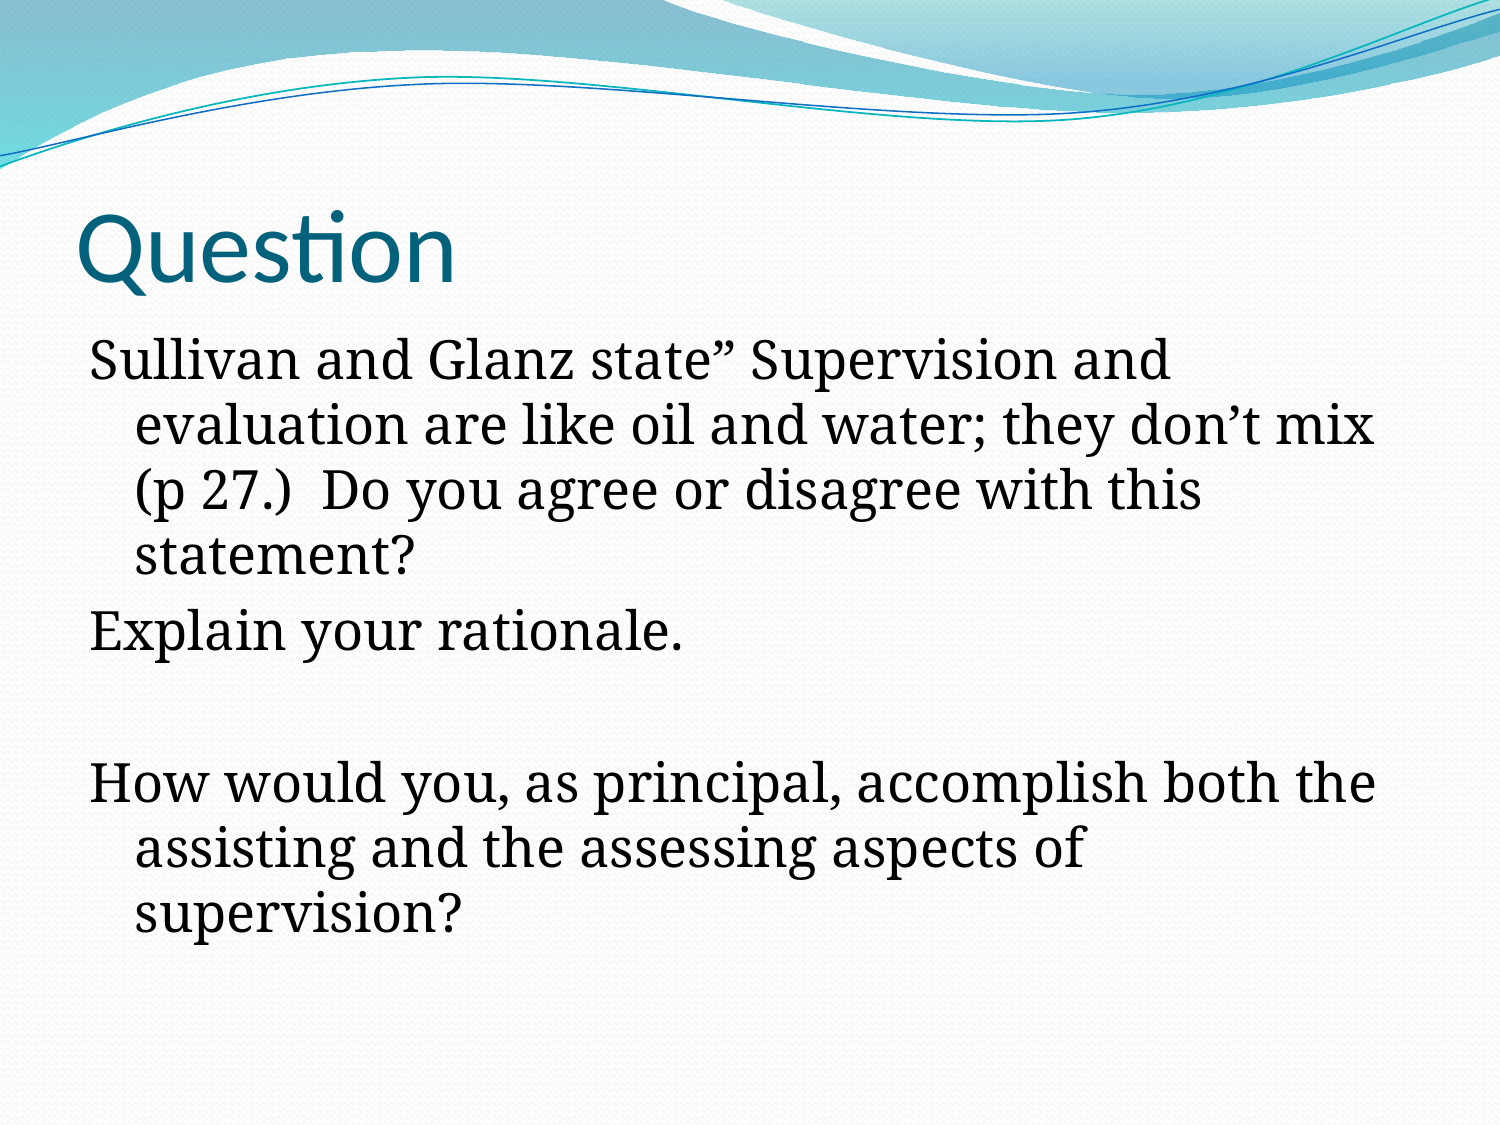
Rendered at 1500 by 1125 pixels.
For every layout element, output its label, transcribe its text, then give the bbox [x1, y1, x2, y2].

list Sullivan and Glanz state” Supervision and evaluation are like oil and water; they don’t mix (p 27.) Do you agree or disagree with this statement? Explain your rationale. How would you, as principal, accomplish both the assisting and the assessing aspects of supervision? [75, 317, 1425, 1038]
title Question [75, 115, 1425, 303]
